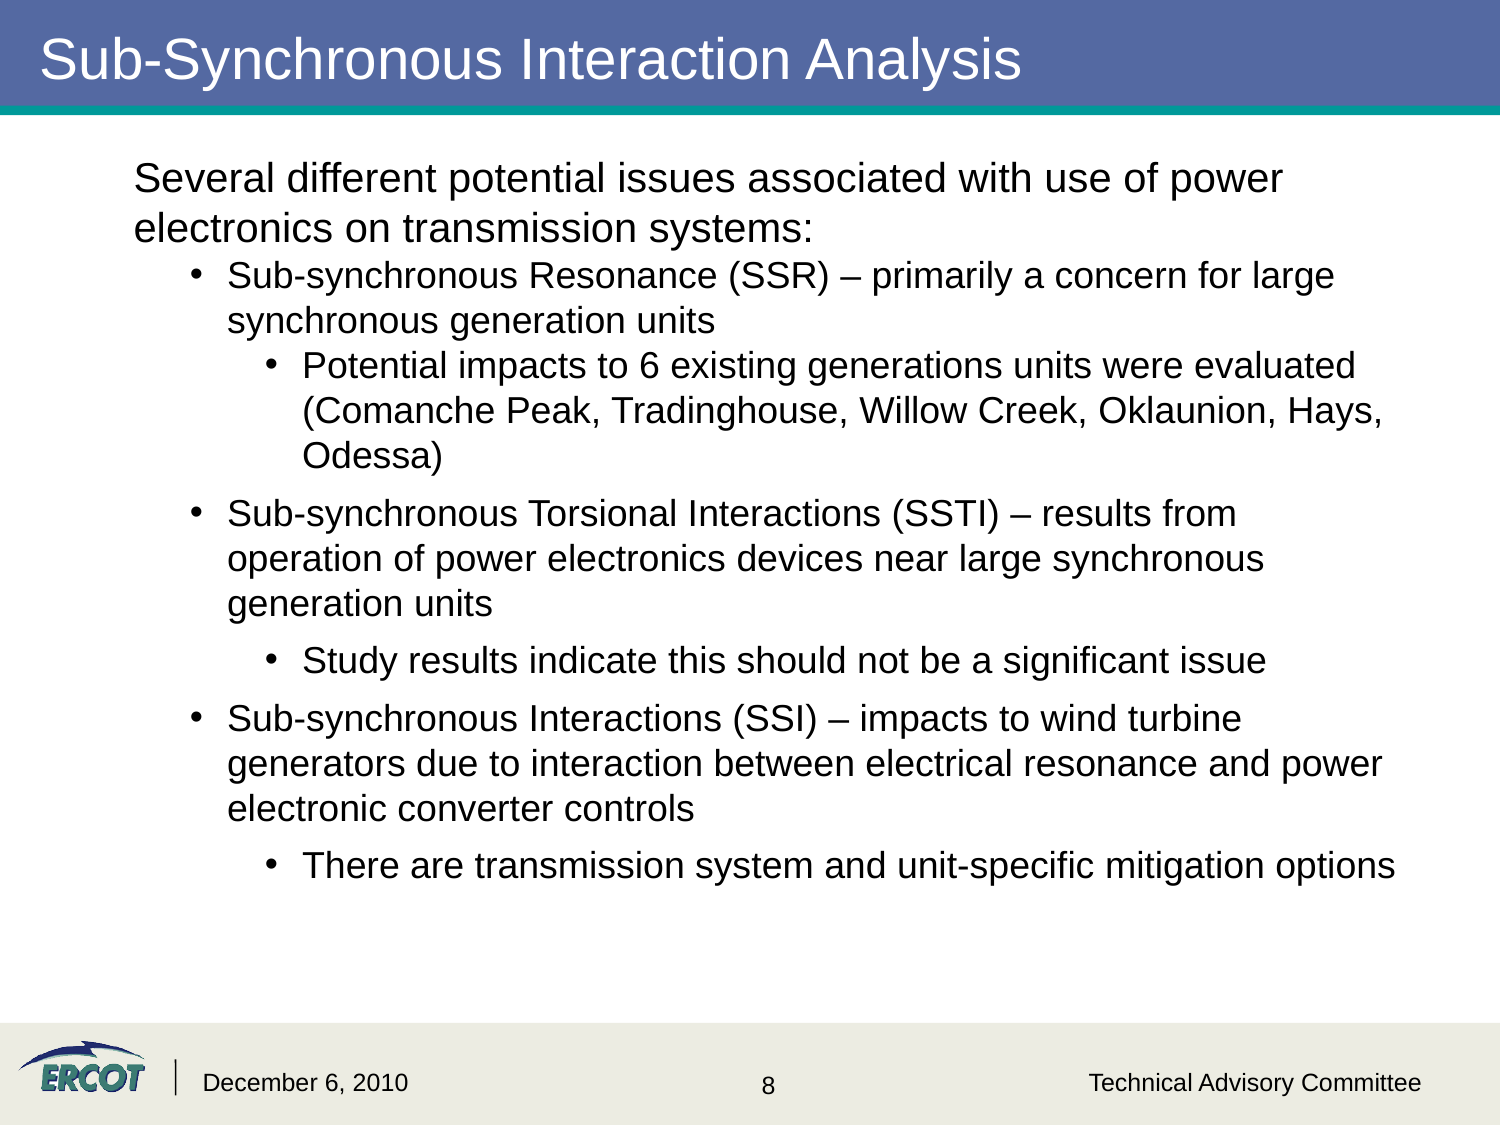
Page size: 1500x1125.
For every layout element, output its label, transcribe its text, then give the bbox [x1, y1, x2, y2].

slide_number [187, 1059, 538, 1125]
title Sub-Synchronous Interaction Analysis [24, 0, 1451, 113]
picture [10, 1031, 151, 1111]
footer Technical Advisory Committee [1024, 1059, 1438, 1125]
text_box Several different potential issues associated with use of power electronics on transmission systems: Sub-synchronous Resonance (SSR) – primarily a concern for large synchronous generation units Potential impacts to 6 existing generations units were evaluated (Comanche Peak, Tradinghouse, Willow Creek, Oklaunion, Hays, Odessa) Sub-synchronous Torsional Interactions (SSTI) – results from operation of power electronics devices near large synchronous generation units Study results indicate this should not be a significant issue Sub-synchronous Interactions (SSI) – impacts to wind turbine generators due to interaction between electrical resonance and power electronic converter controls There are transmission system and unit-specific mitigation options [118, 143, 1415, 894]
